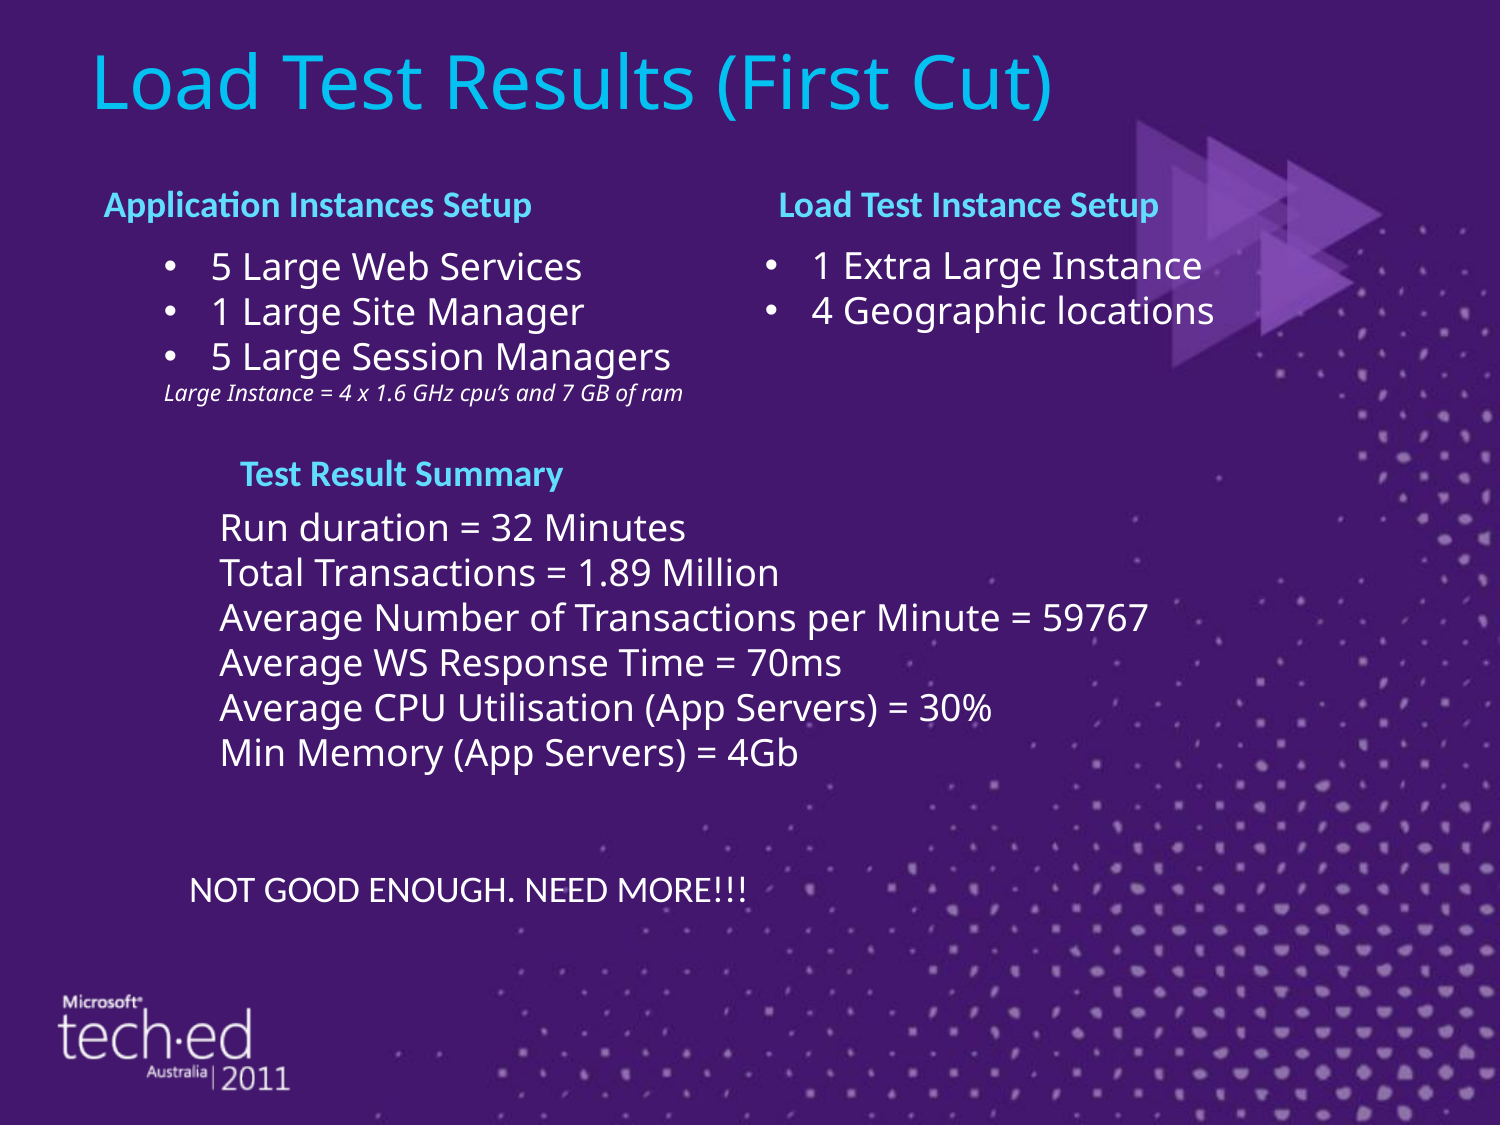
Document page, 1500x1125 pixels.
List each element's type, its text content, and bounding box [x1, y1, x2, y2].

picture [0, 0, 1500, 1125]
text_box Load Test Instance Setup [763, 172, 1175, 233]
text_box Run duration = 32 Minutes Total Transactions = 1.89 Million Average Number of Transactions per Minute = 59767 Average WS Response Time = 70ms Average CPU Utilisation (App Servers) = 30% Min Memory (App Servers) = 4Gb [204, 496, 1165, 782]
text_box NOT GOOD ENOUGH. NEED MORE!!! [174, 857, 765, 918]
text_box 5 Large Web Services 1 Large Site Manager 5 Large Session Managers Large Instance = 4 x 1.6 GHz cpu’s and 7 GB of ram [74, 235, 700, 458]
title Load Test Results (First Cut) [75, 45, 1128, 114]
text_box Test Result Summary [225, 441, 579, 501]
text_box 1 Extra Large Instance 4 Geographic locations [674, 234, 1231, 340]
text_box Application Instances Setup [88, 172, 548, 233]
